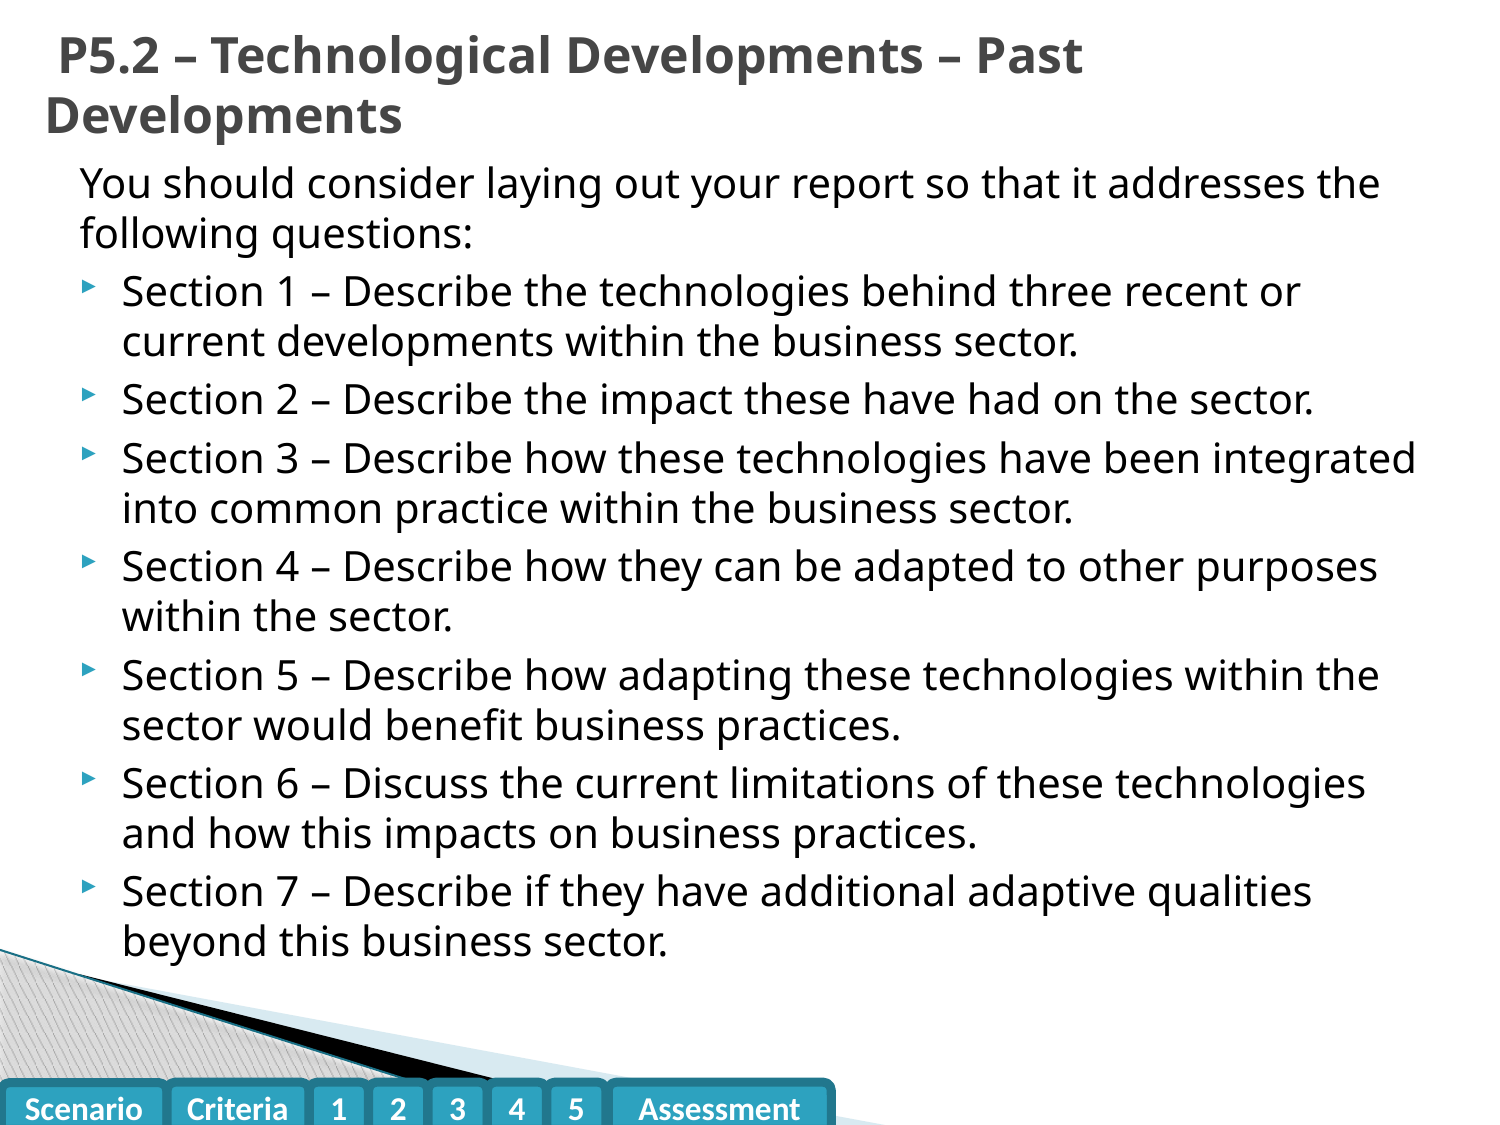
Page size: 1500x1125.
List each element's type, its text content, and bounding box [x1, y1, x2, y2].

title P5.2 – Technological Developments – Past Developments [29, 18, 1471, 149]
list You should consider laying out your report so that it addresses the following questions: Section 1 – Describe the technologies behind three recent or current developments within the business sector. Section 2 – Describe the impact these have had on the sector. Section 3 – Describe how these technologies have been integrated into common practice within the business sector. Section 4 – Describe how they can be adapted to other purposes within the sector. Section 5 – Describe how adapting these technologies within the sector would benefit business practices. Section 6 – Discuss the current limitations of these technologies and how this impacts on business practices. Section 7 – Describe if they have additional adaptive qualities beyond this business sector. [46, 149, 1459, 1035]
